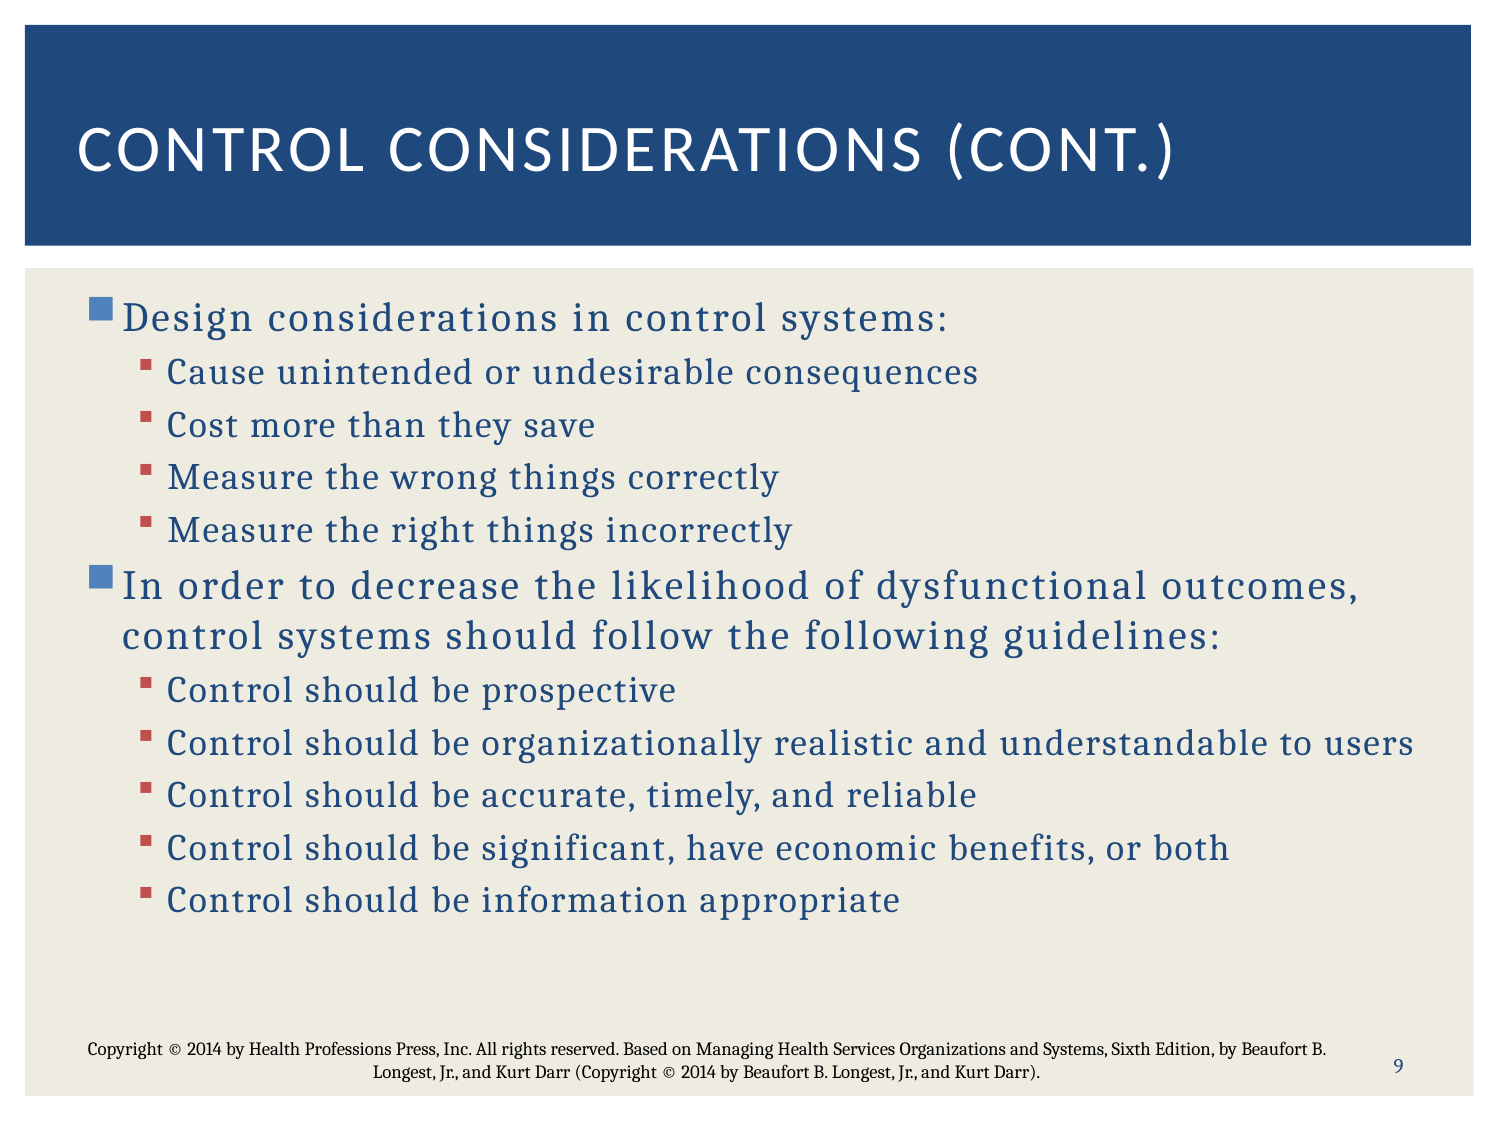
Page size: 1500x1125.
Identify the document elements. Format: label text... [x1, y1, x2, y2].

title Control considerations (cont.) [62, 58, 1438, 232]
slide_number 9 [1349, 1041, 1448, 1089]
list Design considerations in control systems: Cause unintended or undesirable consequences Cost more than they save Measure the wrong things correctly Measure the right things incorrectly In order to decrease the likelihood of dysfunctional outcomes, control systems should follow the following guidelines: Control should be prospective Control should be organizationally realistic and understandable to users Control should be accurate, timely, and reliable Control should be significant, have economic benefits, or both Control should be information appropriate [62, 281, 1442, 1005]
